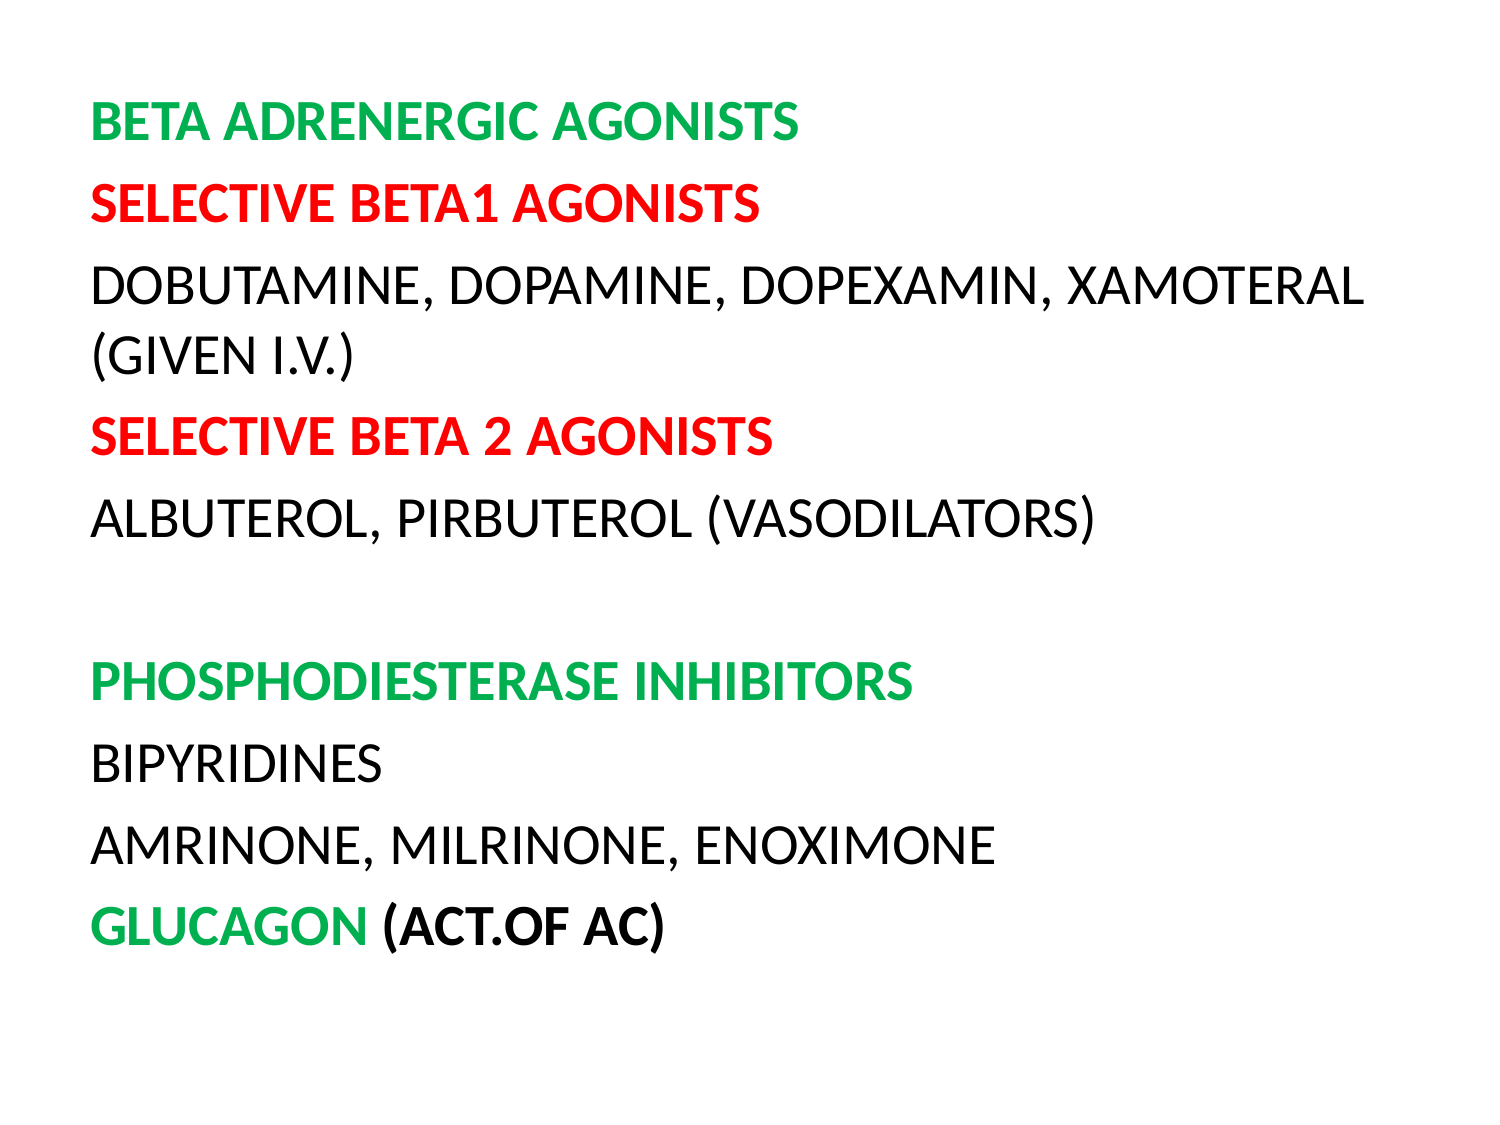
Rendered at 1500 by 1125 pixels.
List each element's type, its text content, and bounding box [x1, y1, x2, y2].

list BETA ADRENERGIC AGONISTS SELECTIVE BETA1 AGONISTS DOBUTAMINE, DOPAMINE, DOPEXAMIN, XAMOTERAL (GIVEN I.V.) SELECTIVE BETA 2 AGONISTS ALBUTEROL, PIRBUTEROL (VASODILATORS) PHOSPHODIESTERASE INHIBITORS BIPYRIDINES AMRINONE, MILRINONE, ENOXIMONE GLUCAGON (ACT.OF AC) [75, 75, 1425, 975]
